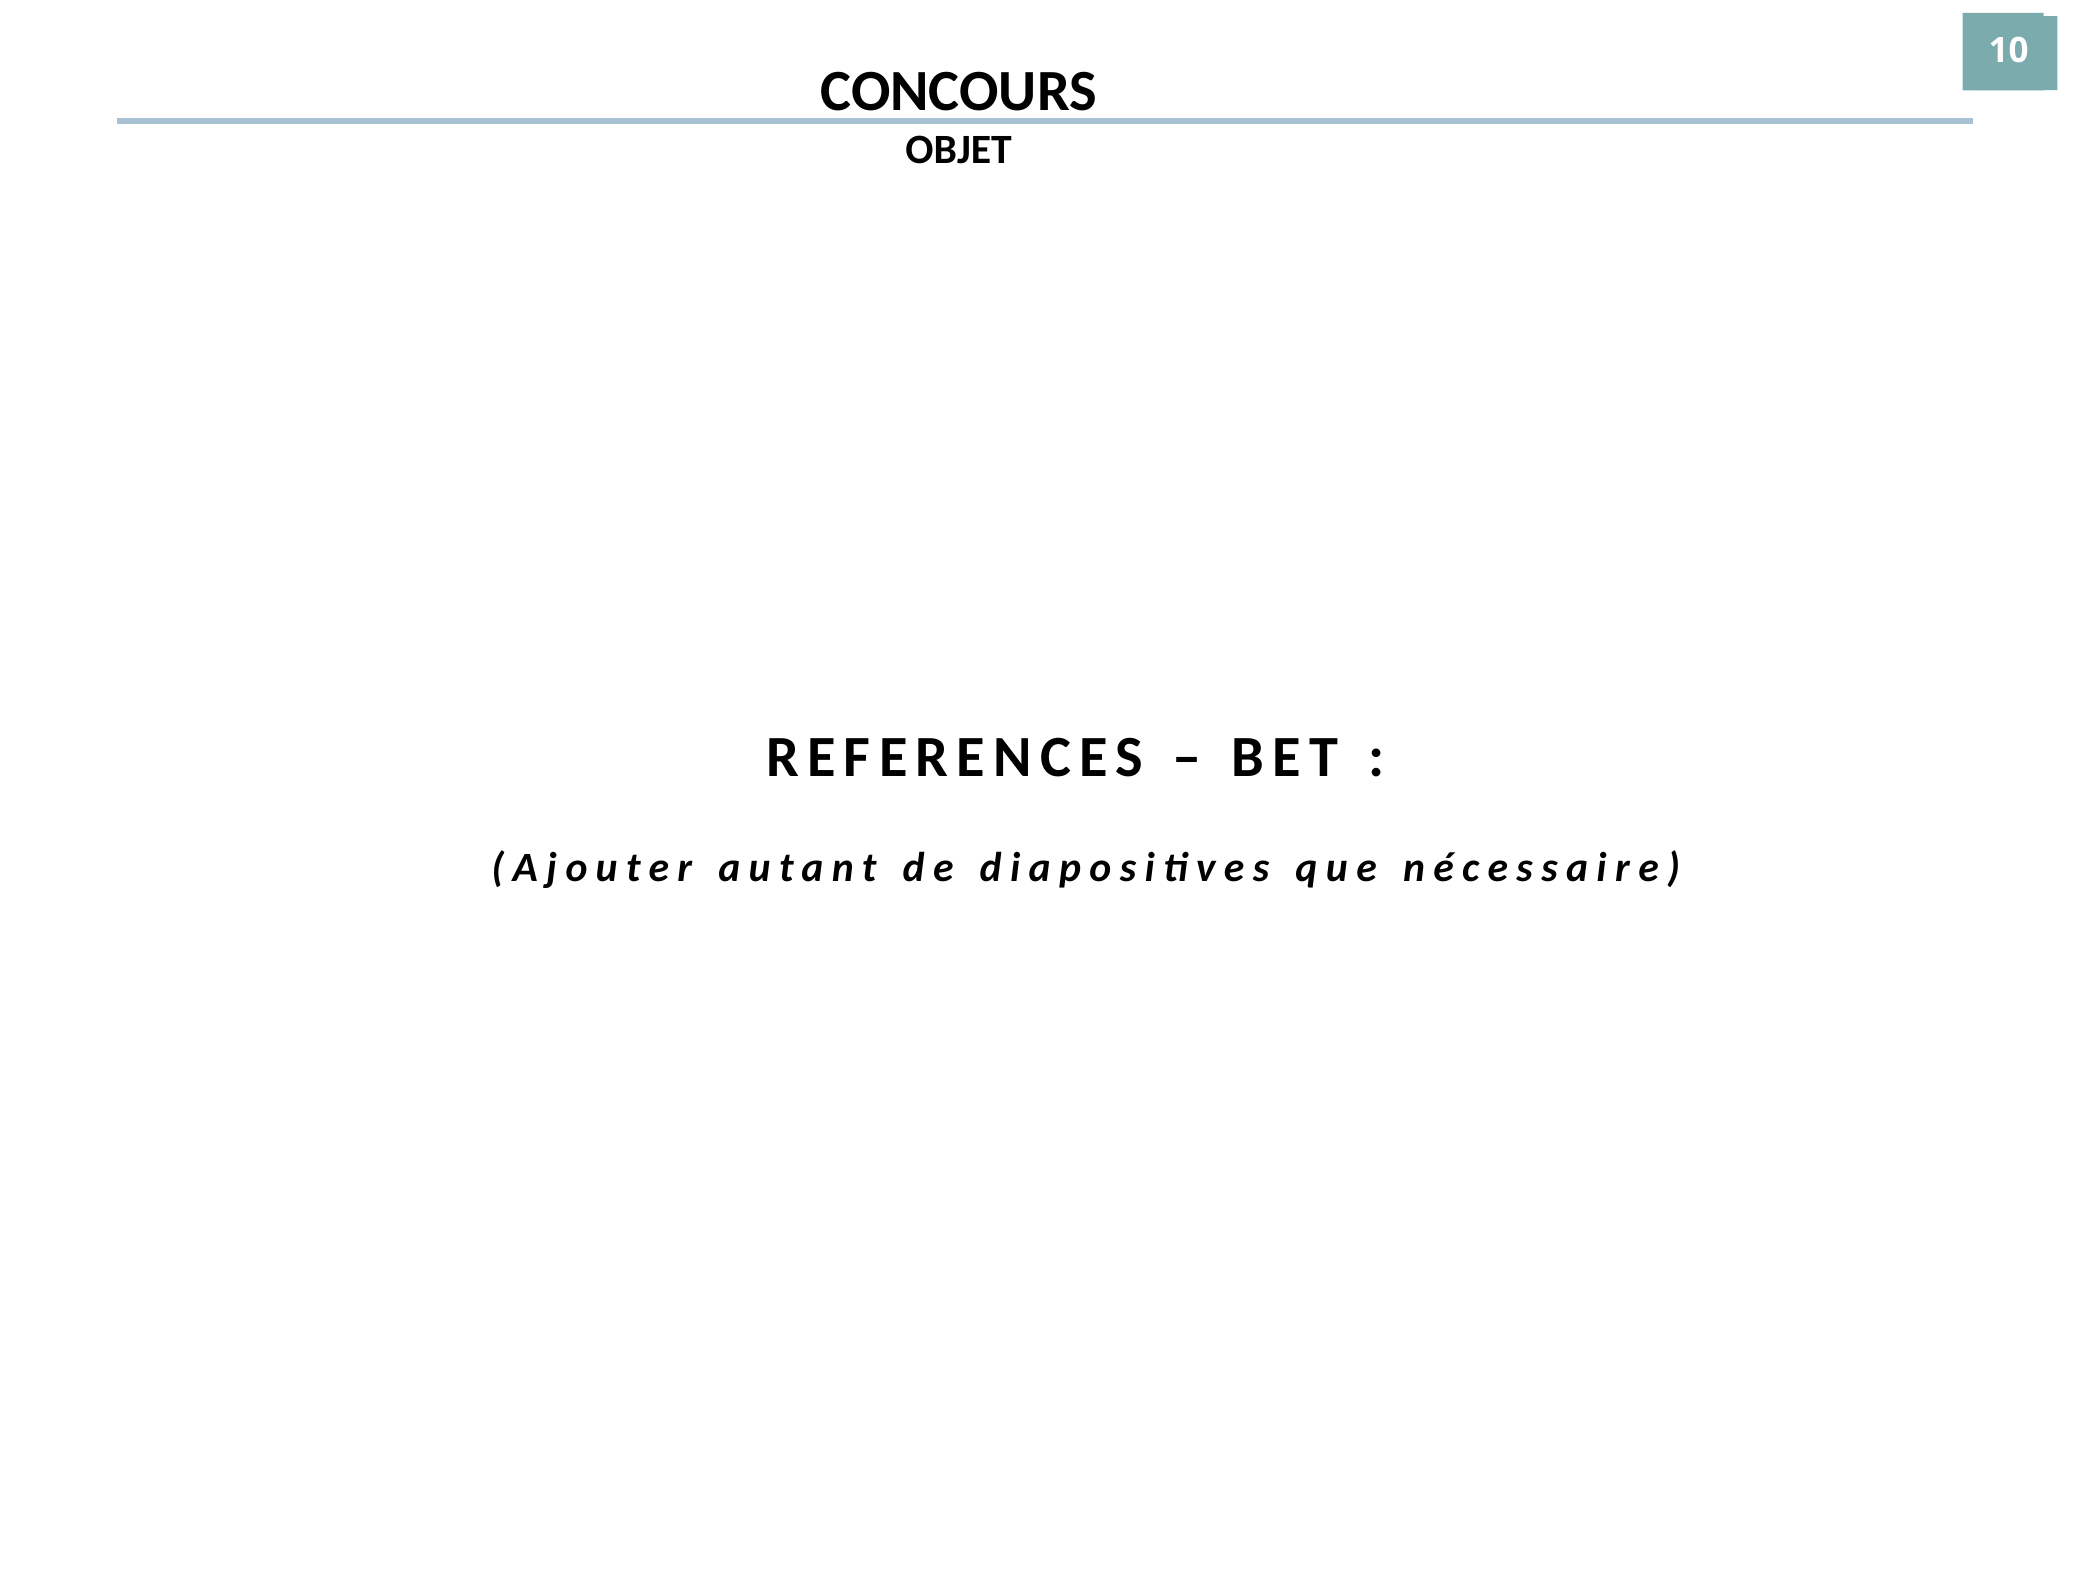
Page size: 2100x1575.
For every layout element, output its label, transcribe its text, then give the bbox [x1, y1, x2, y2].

text_box REFERENCES – BET : (Ajouter autant de diapositives que nécessaire) [167, 686, 2004, 890]
text_box [2044, 15, 2058, 28]
text_box CONCOURS OBJET [0, 28, 2100, 172]
text_box 10 [1962, 12, 2044, 28]
